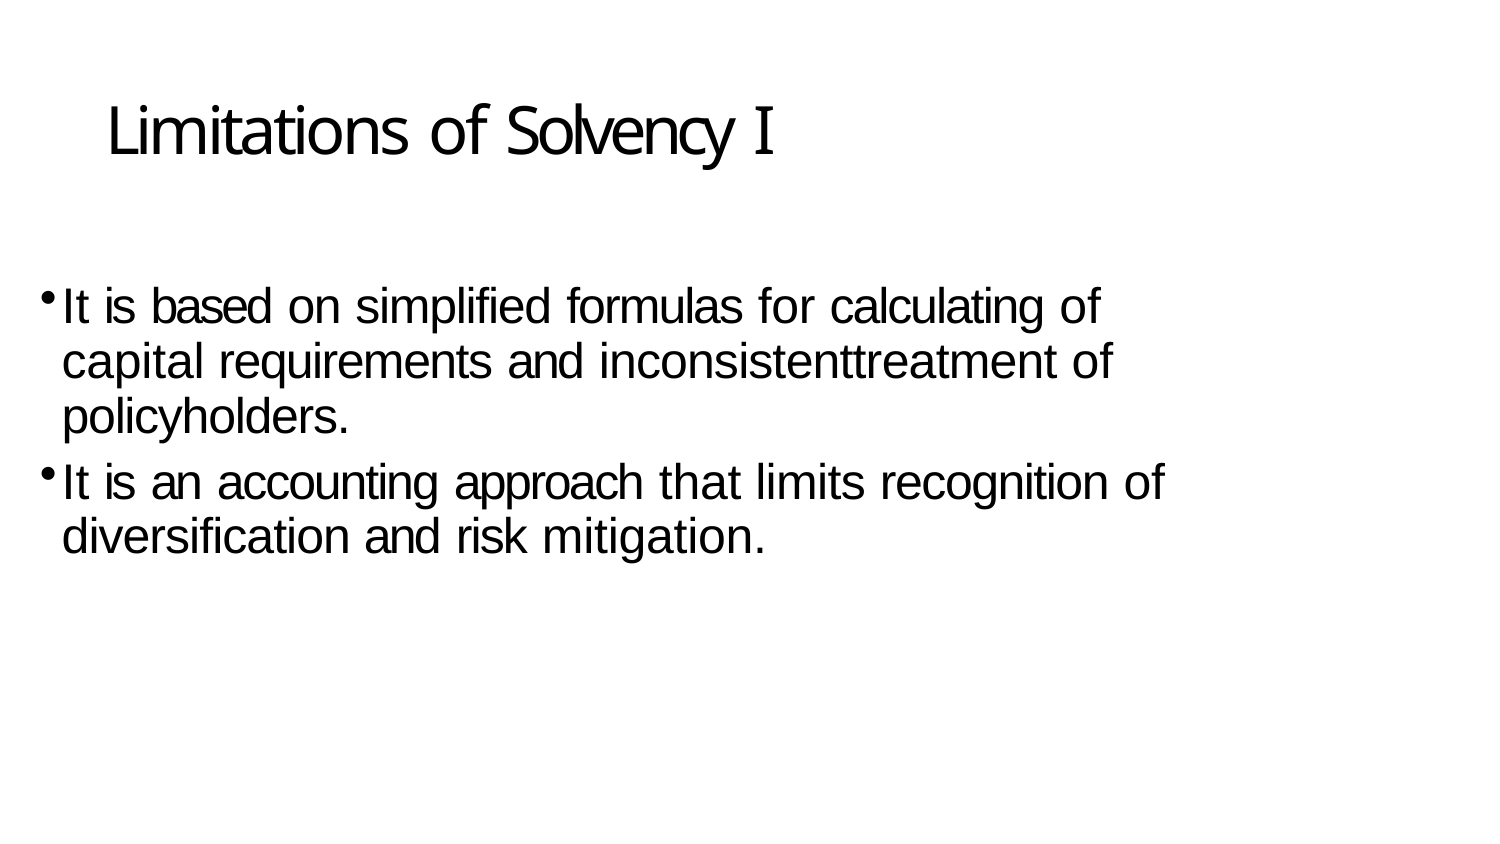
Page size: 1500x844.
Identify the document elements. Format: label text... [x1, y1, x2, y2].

text_box It is based on simplified formulas for calculating of capital requirements and inconsistenttreatment of policyholders. It is an accounting approach that limits recognition of diversification and risk mitigation. [37, 270, 1440, 564]
title Limitations of Solvency I [103, 54, 1397, 199]
